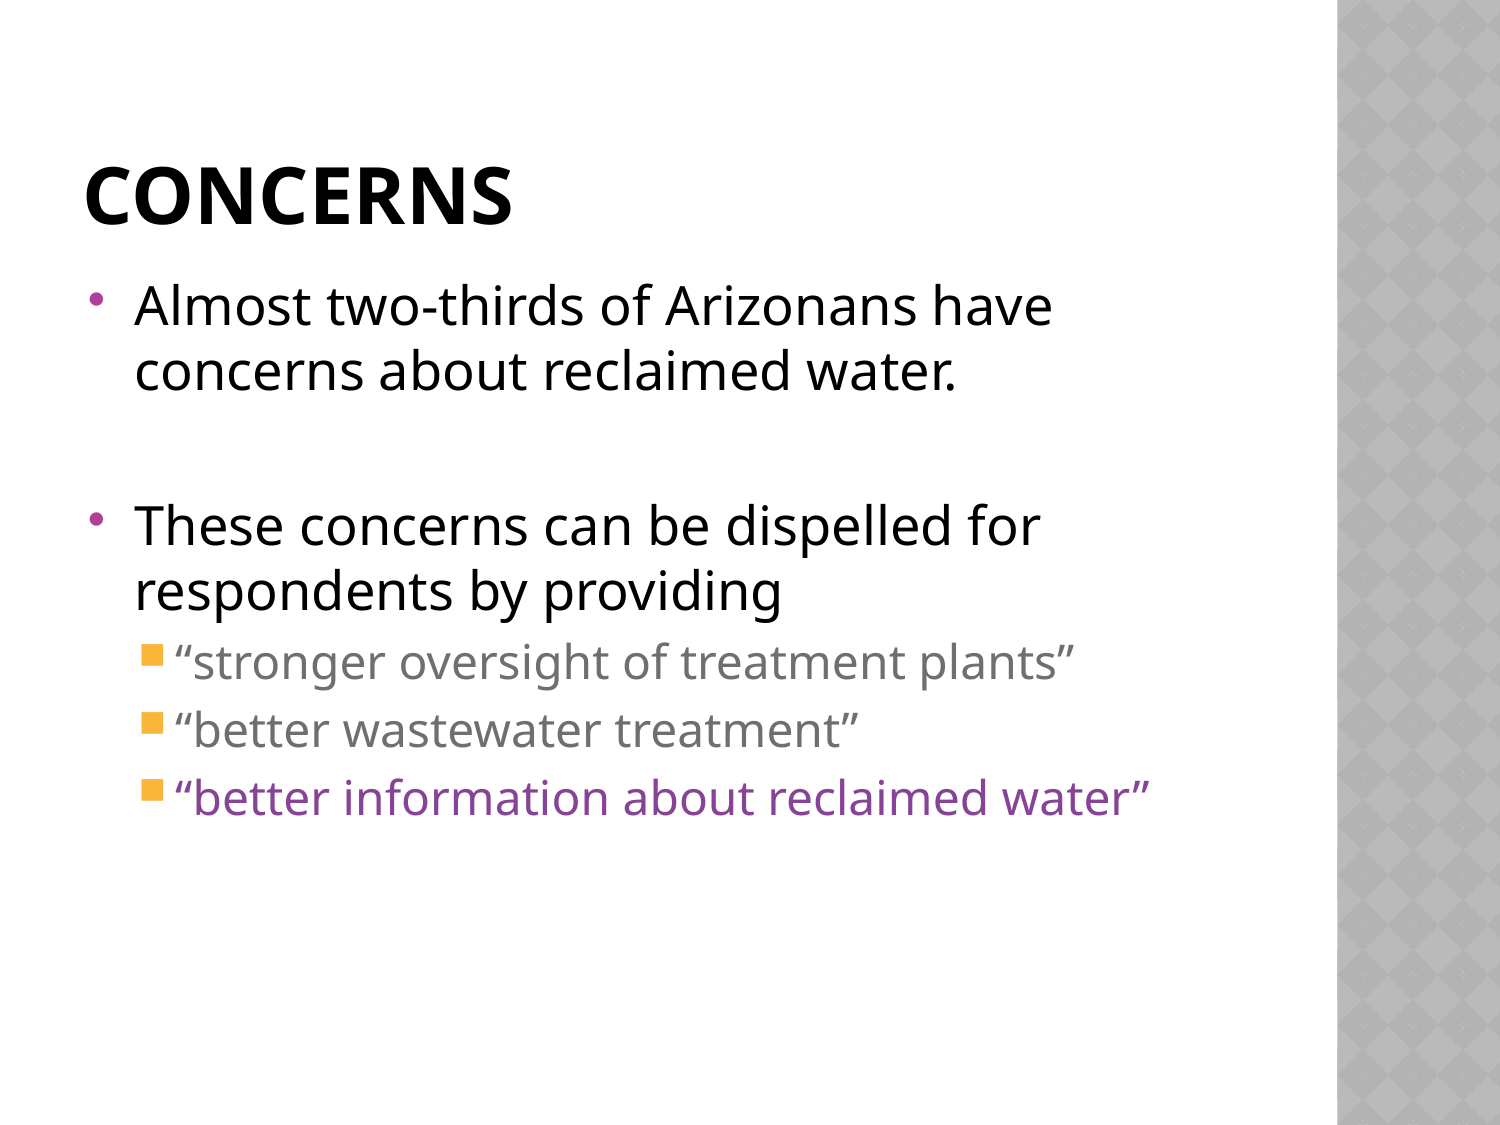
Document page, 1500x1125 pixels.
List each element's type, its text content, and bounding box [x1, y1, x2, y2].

title Concerns [75, 52, 1263, 240]
list Almost two-thirds of Arizonans have concerns about reclaimed water. These concerns can be dispelled for respondents by providing “stronger oversight of treatment plants” “better wastewater treatment” “better information about reclaimed water” [75, 264, 1263, 1059]
